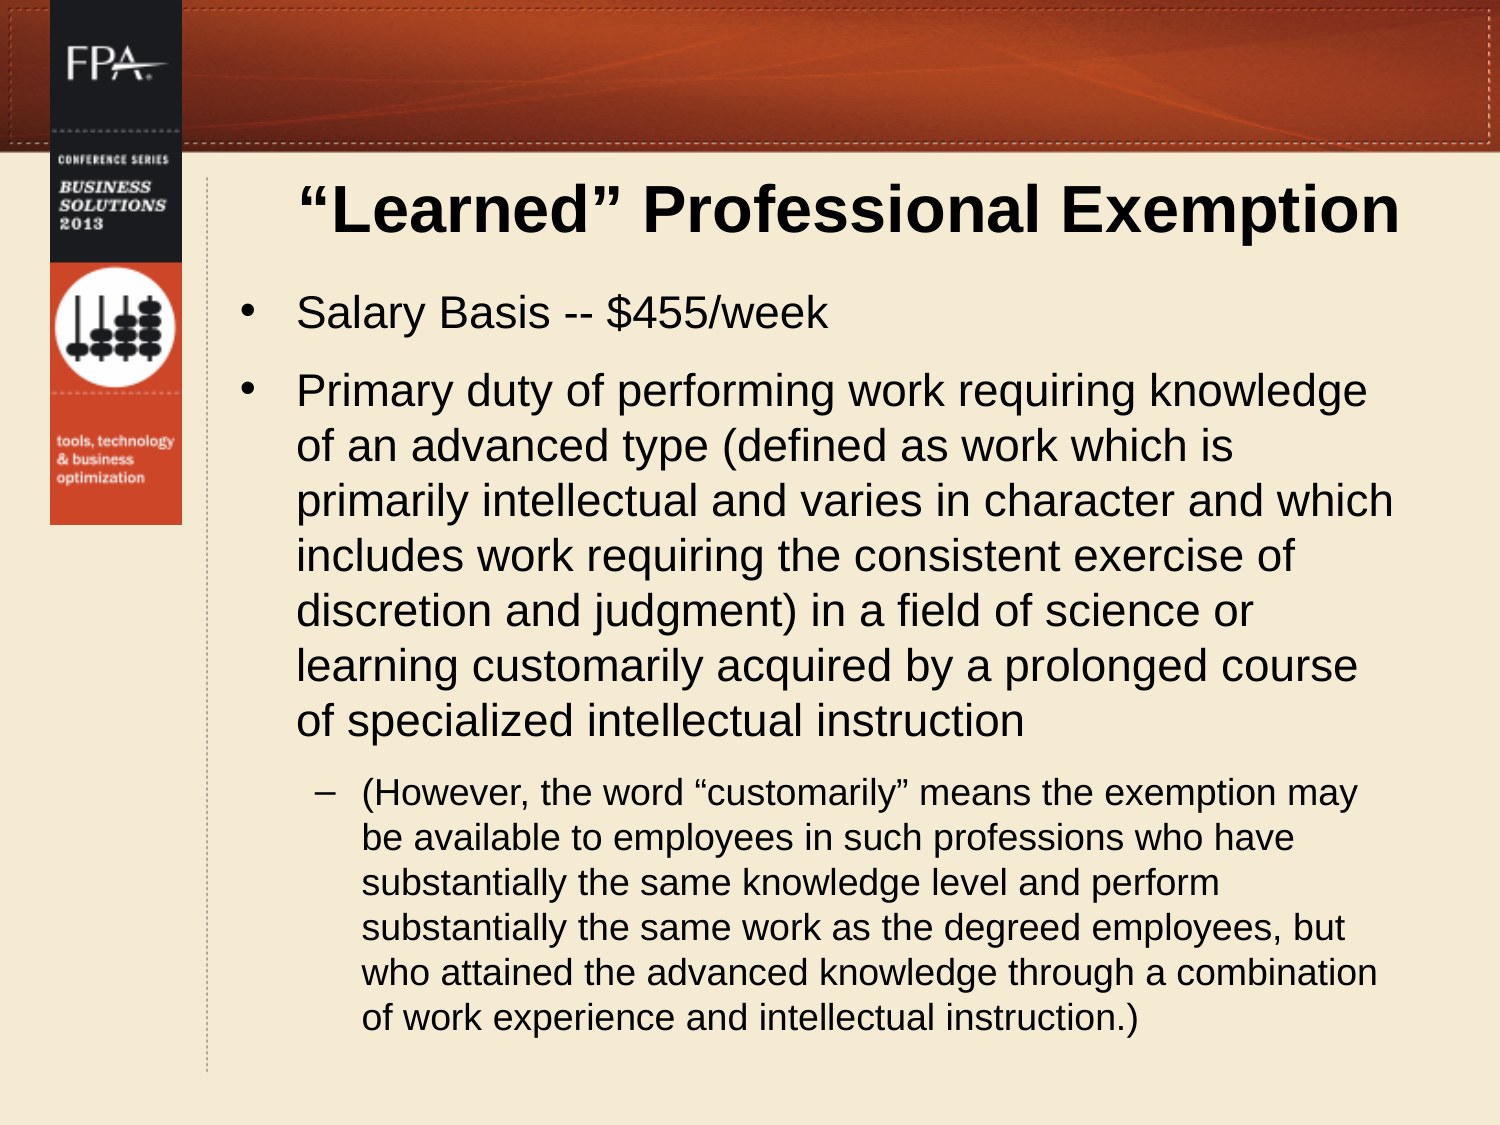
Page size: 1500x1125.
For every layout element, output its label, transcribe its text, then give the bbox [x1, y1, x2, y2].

list Salary Basis -- $455/week Primary duty of performing work requiring knowledge of an advanced type (defined as work which is primarily intellectual and varies in character and which includes work requiring the consistent exercise of discretion and judgment) in a field of science or learning customarily acquired by a prolonged course of specialized intellectual instruction (However, the word “customarily” means the exemption may be available to employees in such professions who have substantially the same knowledge level and perform substantially the same work as the degreed employees, but who attained the advanced knowledge through a combination of work experience and intellectual instruction.) [225, 275, 1425, 1005]
picture [0, 0, 1500, 1125]
title “Learned” Professional Exemption [224, 162, 1476, 251]
